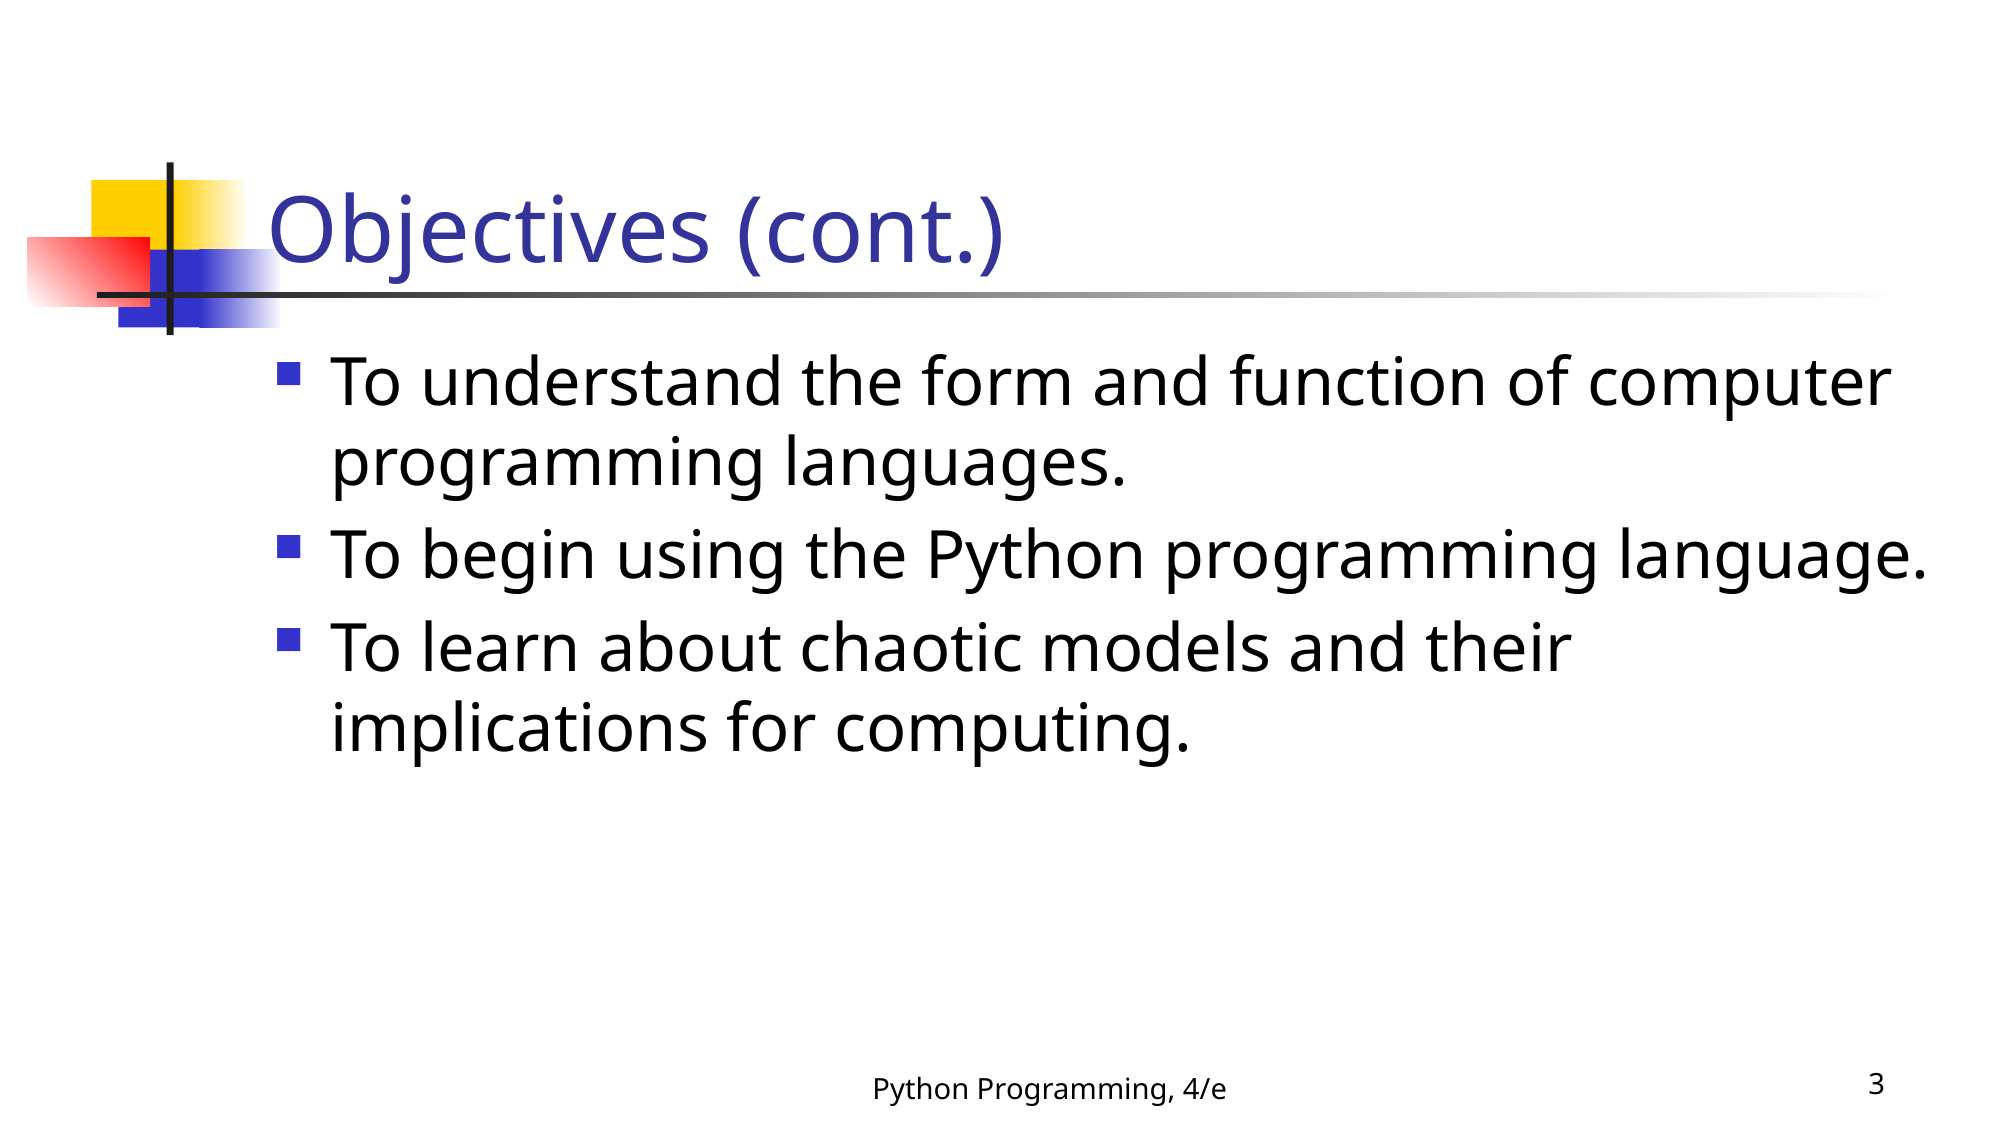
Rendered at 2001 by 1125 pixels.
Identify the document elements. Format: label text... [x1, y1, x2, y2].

slide_number 3 [1483, 1037, 1901, 1113]
list To understand the form and function of computer programming languages. To begin using the Python programming language. To learn about chaotic models and their implications for computing. [258, 331, 1959, 1006]
footer Python Programming, 4/e [733, 1037, 1367, 1113]
title Objectives (cont.) [251, 101, 1957, 289]
